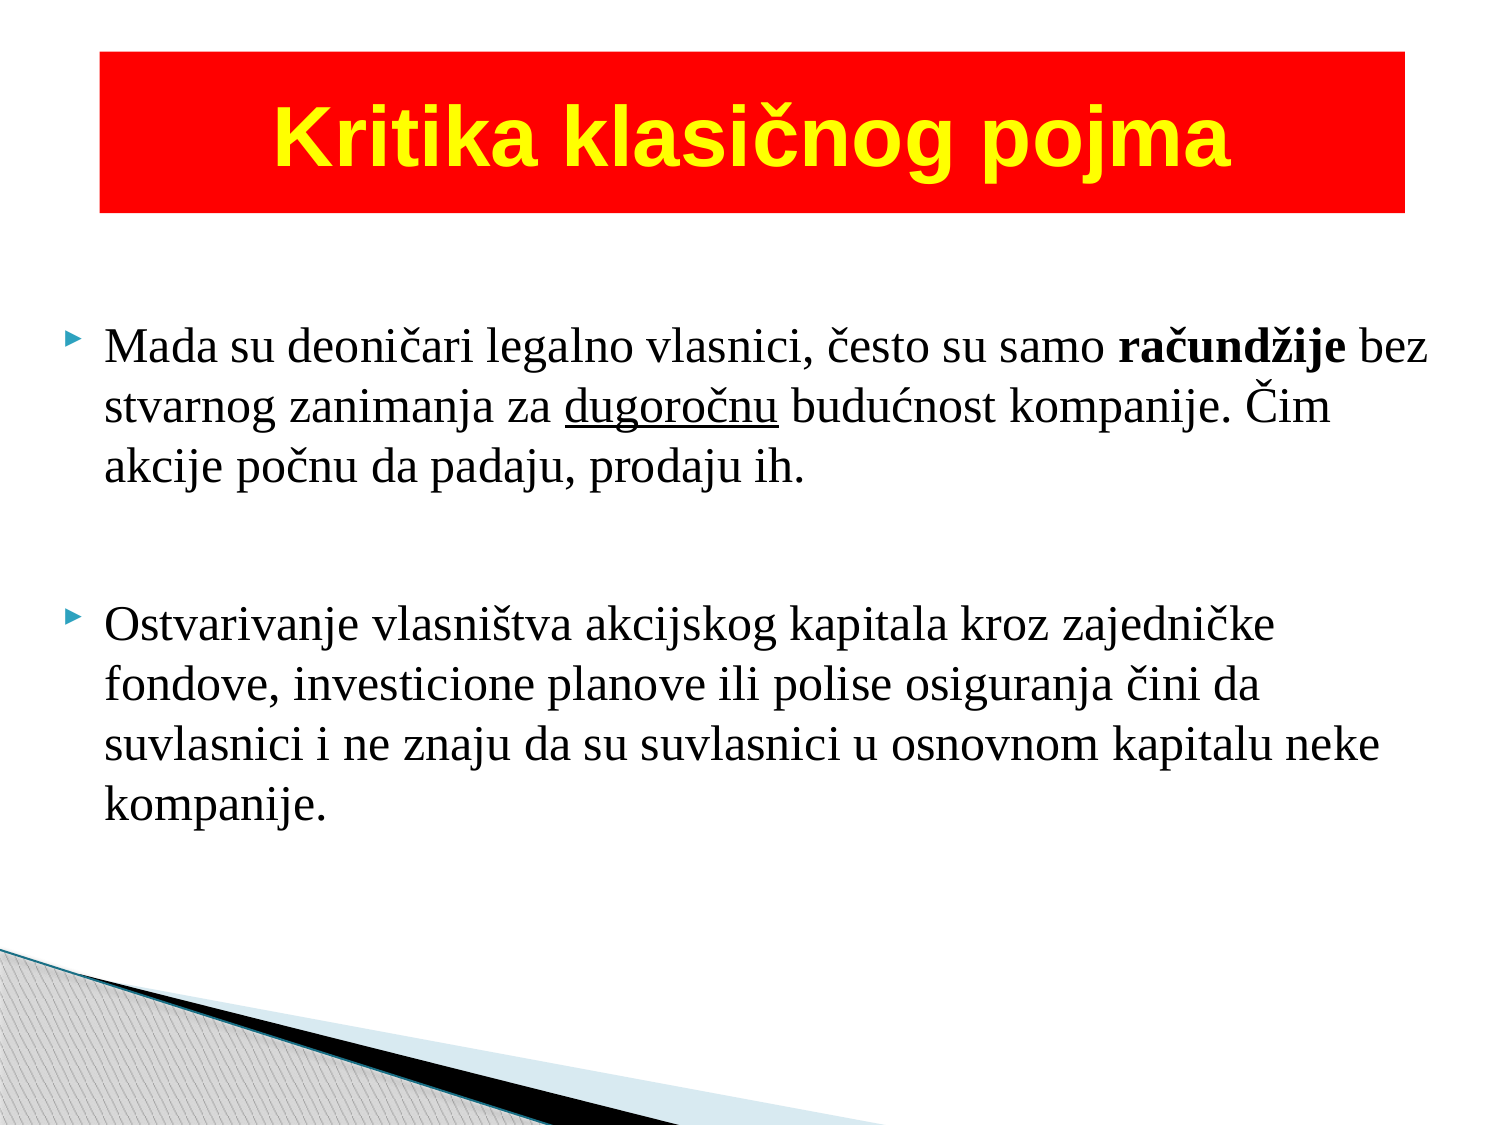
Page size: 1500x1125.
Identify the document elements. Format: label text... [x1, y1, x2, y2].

list Mada su deoničari legalno vlasnici, često su samo račundžije bez stvarnog zanimanja za dugoročnu budućnost kompanije. Čim akcije počnu da padaju, prodaju ih. Ostvarivanje vlasništva akcijskog kapitala kroz zajedničke fondove, investicione planove ili polise osiguranja čini da suvlasnici i ne znaju da su suvlasnici u osnovnom kapitalu neke kompanije. [29, 304, 1471, 1095]
title Kritika klasičnog pojma [99, 51, 1405, 214]
